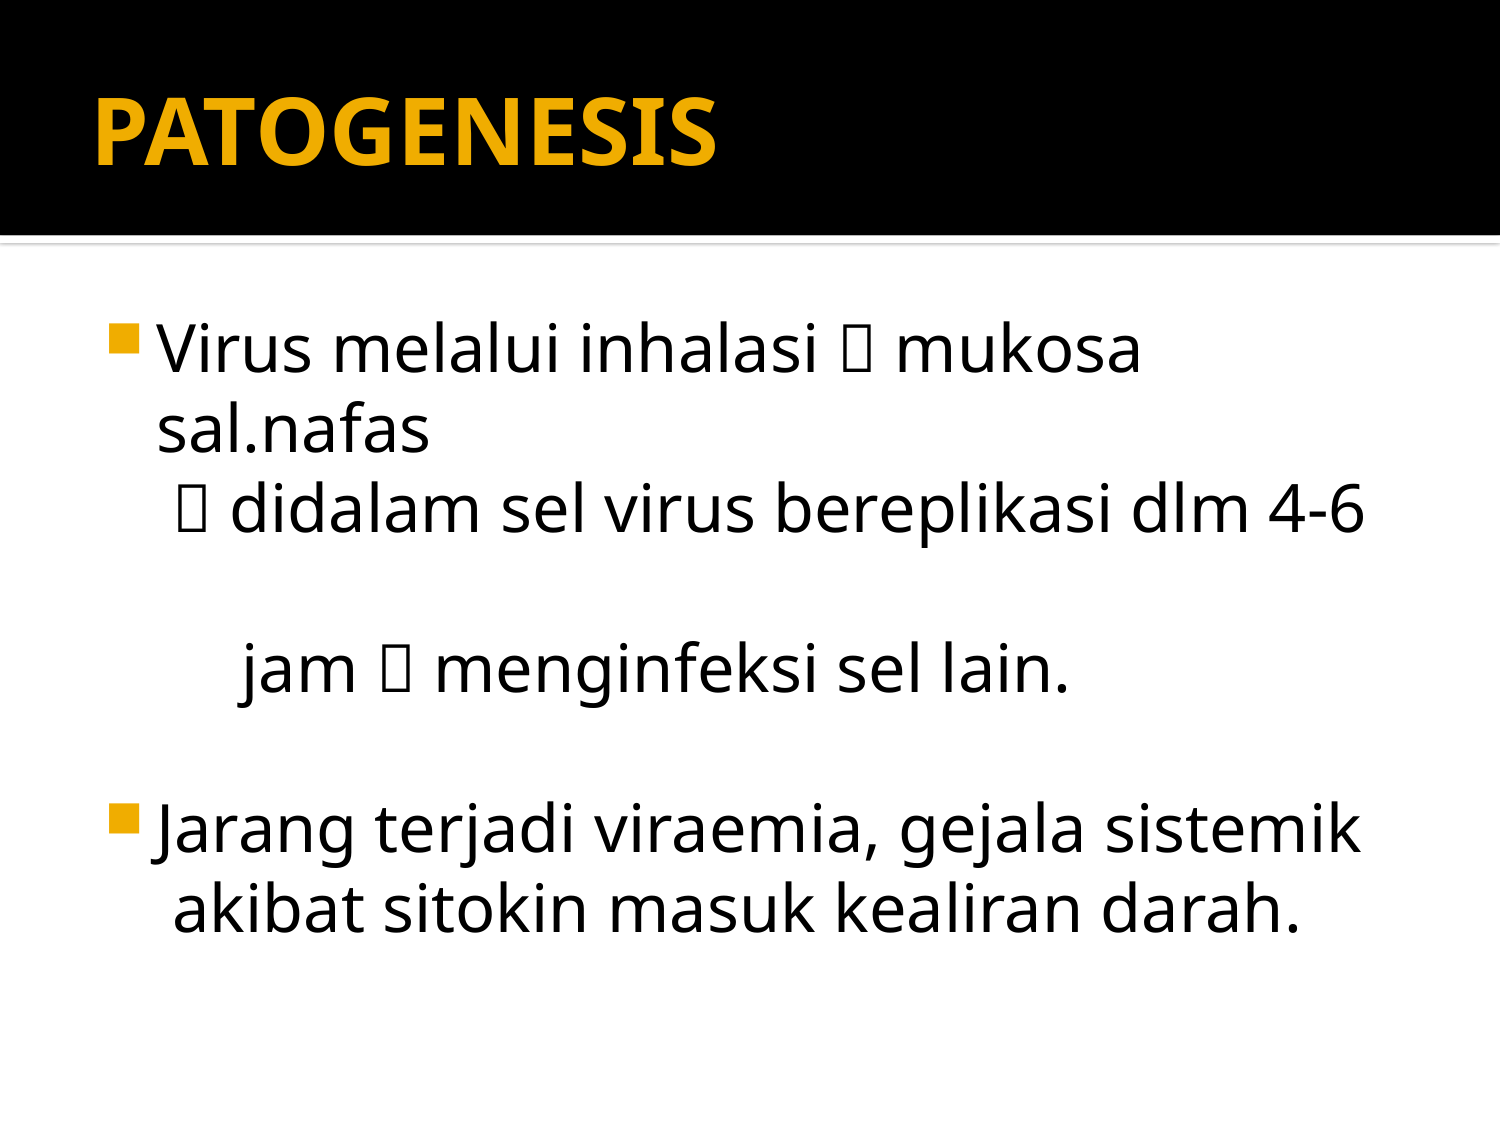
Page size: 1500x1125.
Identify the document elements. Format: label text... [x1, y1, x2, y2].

list Virus melalui inhalasi  mukosa sal.nafas  didalam sel virus bereplikasi dlm 4-6 jam  menginfeksi sel lain. Jarang terjadi viraemia, gejala sistemik akibat sitokin masuk kealiran darah. [75, 291, 1425, 1050]
title PATOGENESIS [75, 25, 1425, 231]
